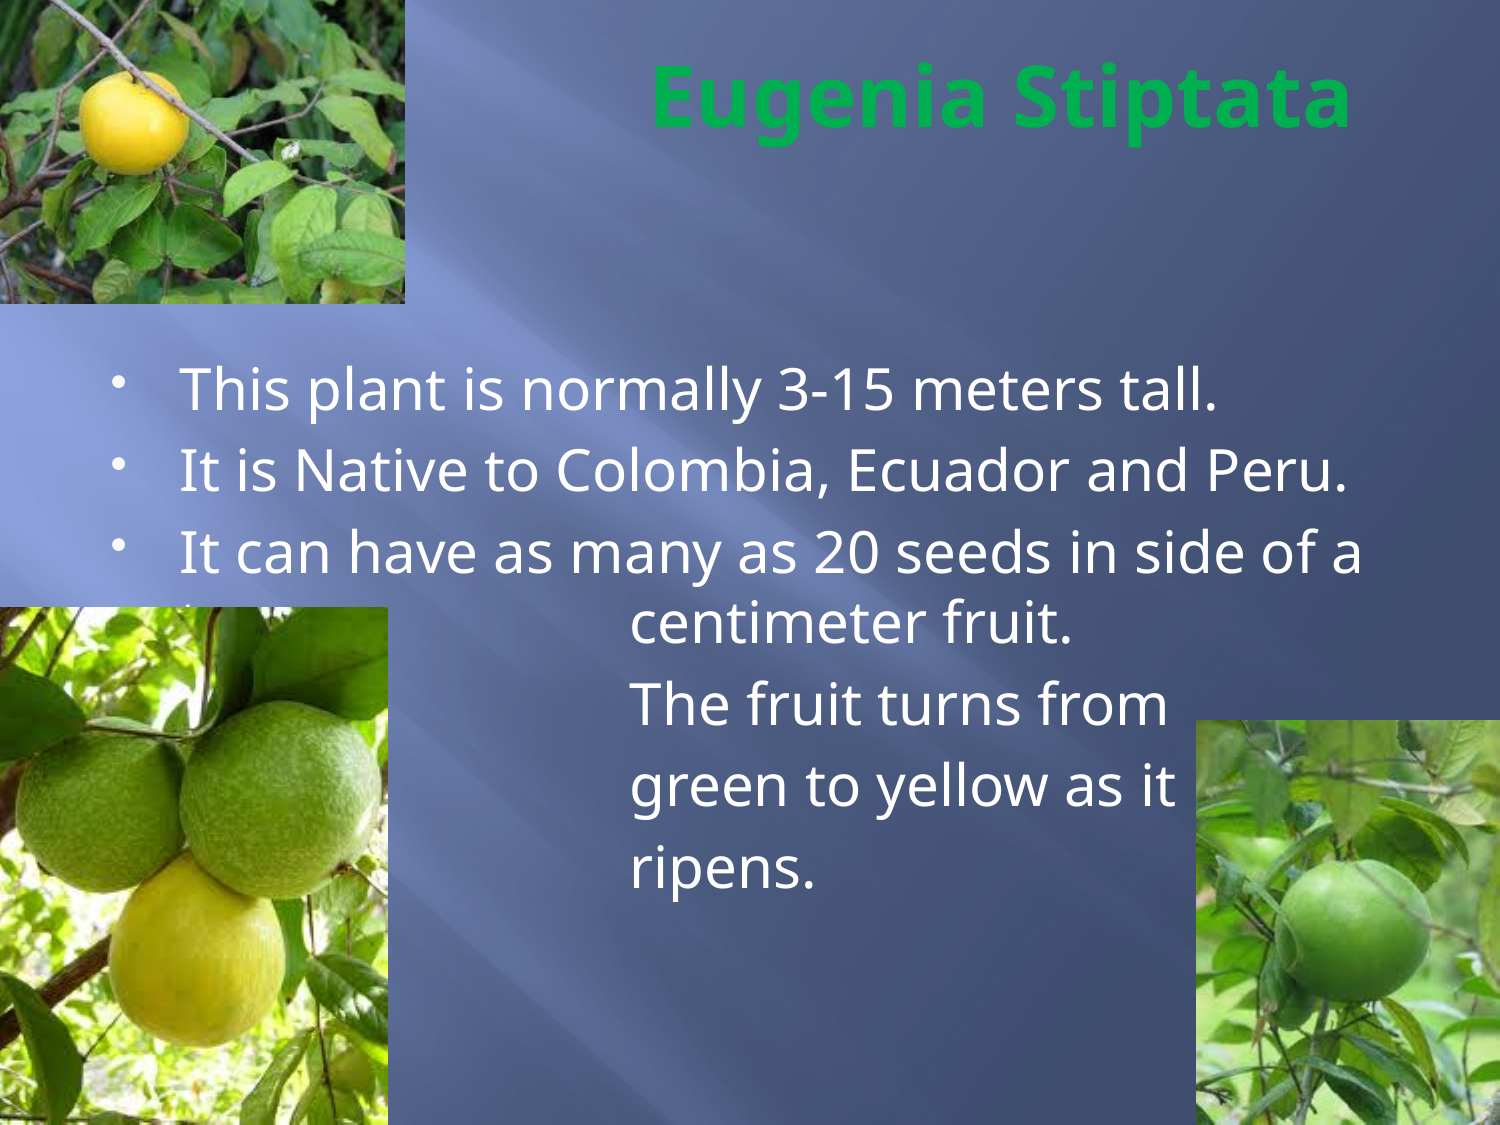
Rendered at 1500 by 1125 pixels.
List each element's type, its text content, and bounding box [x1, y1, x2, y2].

picture [1196, 720, 1500, 1125]
list This plant is normally 3-15 meters tall. It is Native to Colombia, Ecuador and Peru. It can have as many as 20 seeds in side of a ten centimeter fruit. The fruit turns from green to yellow as it ripens. [75, 262, 1425, 1035]
picture [0, 607, 388, 1125]
title Eugenia Stiptata [405, 0, 1500, 188]
picture [0, 0, 405, 304]
